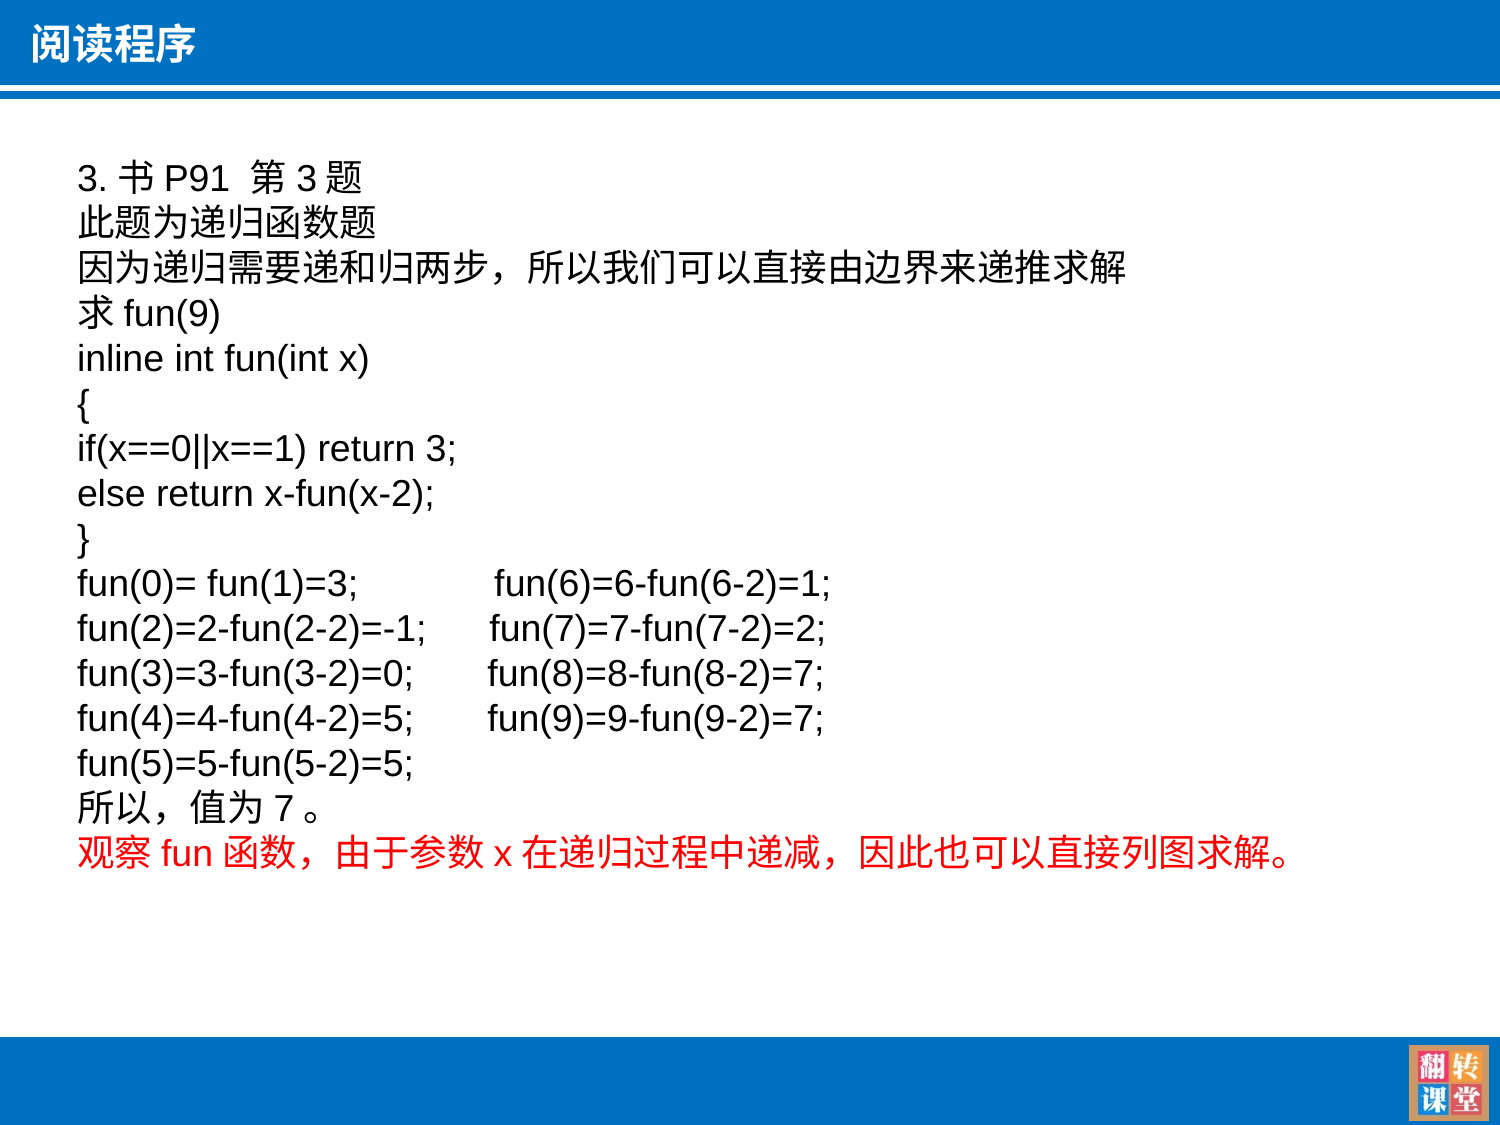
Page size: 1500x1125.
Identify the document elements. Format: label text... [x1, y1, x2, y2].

text_box [0, 91, 1500, 99]
text_box [0, 0, 1500, 86]
picture [1409, 1045, 1489, 1121]
text_box [0, 1036, 1500, 1125]
text_box 3.书P91 第3题 此题为递归函数题 因为递归需要递和归两步，所以我们可以直接由边界来递推求解 求fun(9) inline int fun(int x) { if(x==0||x==1) return 3; else return x-fun(x-2); } fun(0)= fun(1)=3; fun(6)=6-fun(6-2)=1; fun(2)=2-fun(2-2)=-1; fun(7)=7-fun(7-2)=2; fun(3)=3-fun(3-2)=0; fun(8)=8-fun(8-2)=7; fun(4)=4-fun(4-2)=5; fun(9)=9-fun(9-2)=7; fun(5)=5-fun(5-2)=5; 所以，值为7。 观察fun函数，由于参数x在递归过程中递减，因此也可以直接列图求解。 [62, 146, 1464, 882]
text_box 阅读程序 [15, 10, 776, 76]
